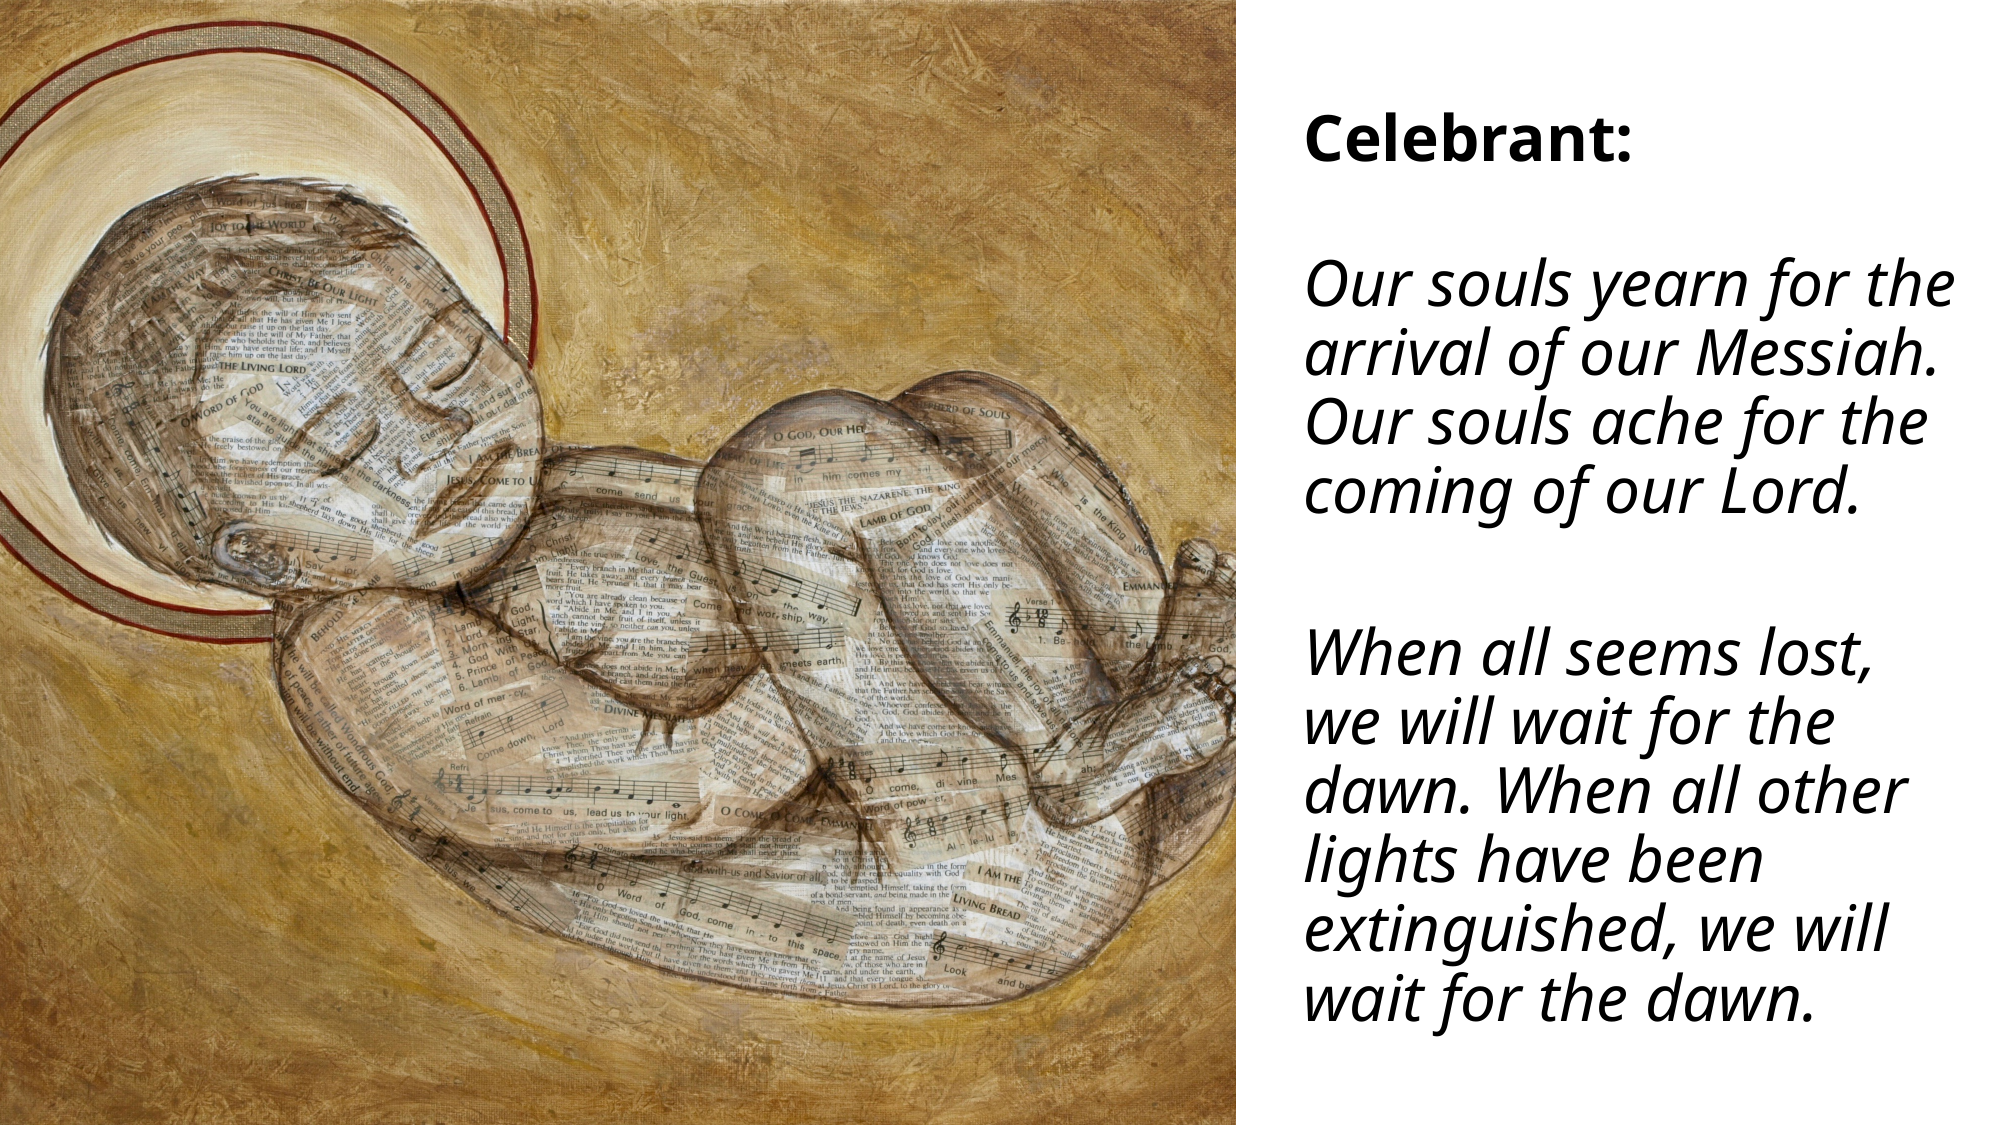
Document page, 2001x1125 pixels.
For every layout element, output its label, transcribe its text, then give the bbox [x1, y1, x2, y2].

picture [0, 0, 1236, 1125]
text_box Celebrant: Our souls yearn for the arrival of our Messiah. Our souls ache for the coming of our Lord. When all seems lost, we will wait for the dawn. When all other lights have been extinguished, we will wait for the dawn. [1288, 33, 1979, 1043]
